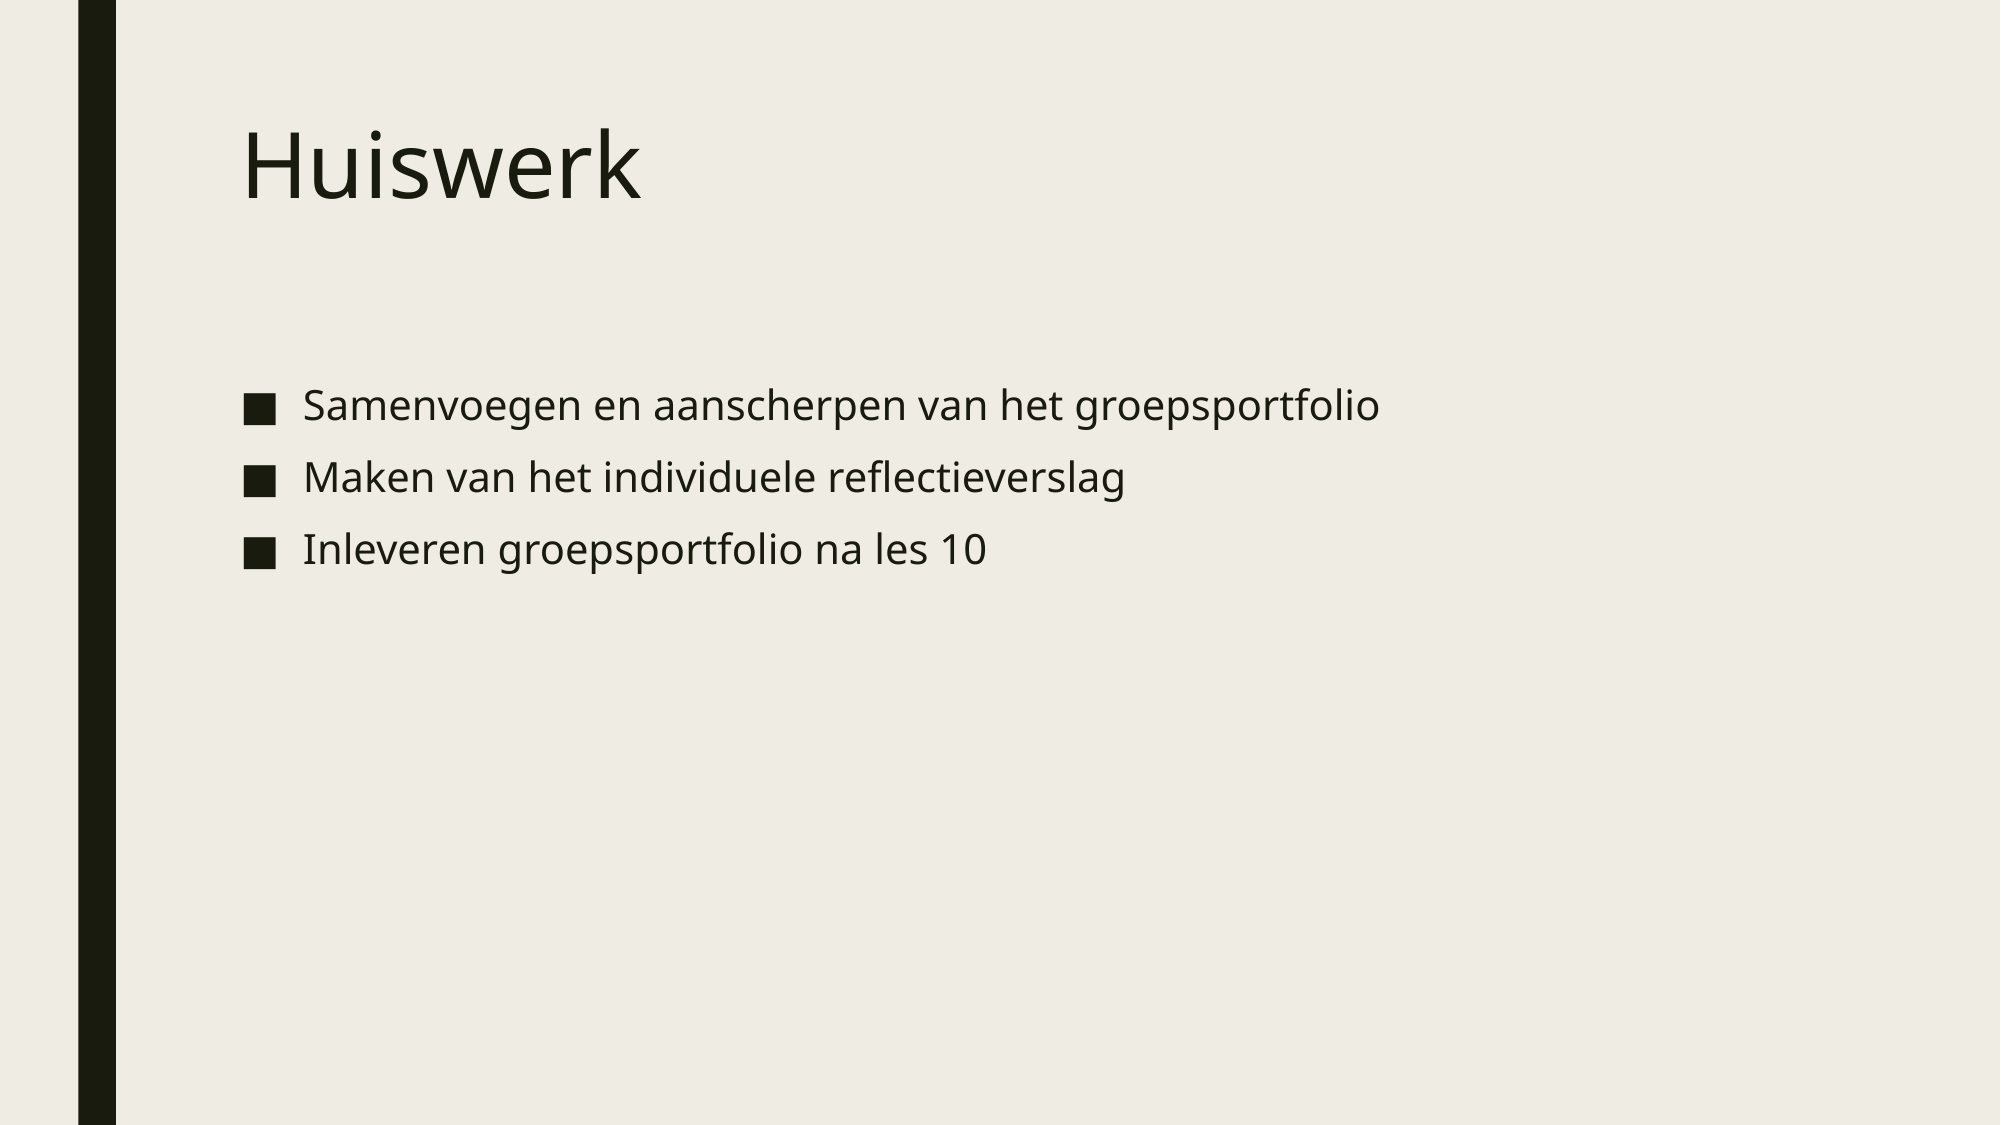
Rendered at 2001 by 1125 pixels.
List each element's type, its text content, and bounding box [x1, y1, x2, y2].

title Huiswerk [225, 112, 1800, 357]
list Samenvoegen en aanscherpen van het groepsportfolio Maken van het individuele reflectieverslag Inleveren groepsportfolio na les 10 [225, 375, 1800, 963]
